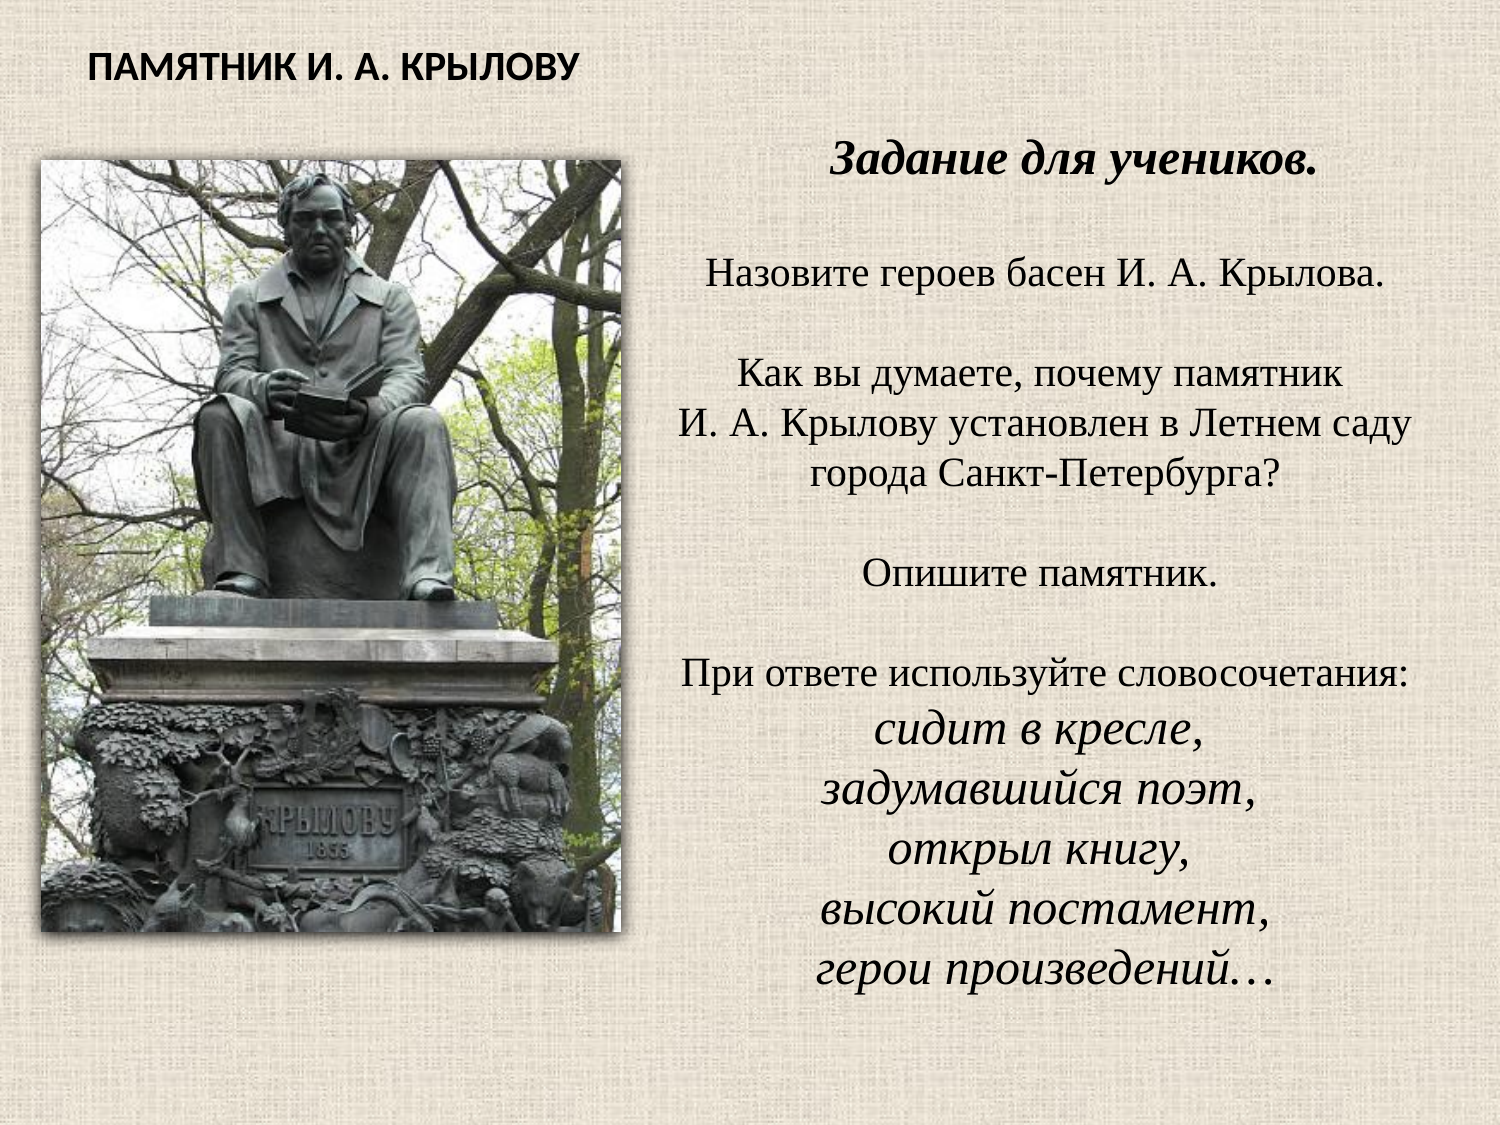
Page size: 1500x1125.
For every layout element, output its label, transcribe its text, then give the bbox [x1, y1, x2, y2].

text_box Задание для учеников. Назовите героев басен И. А. Крылова. Как вы думаете, почему памятник И. А. Крылову установлен в Летнем саду города Санкт-Петербурга? Опишите памятник. При ответе используйте словосочетания: сидит в кресле, задумавшийся поэт, открыл книгу, высокий постамент, герои произведений… [631, 117, 1459, 1125]
text_box ПАМЯТНИК И. А. КРЫЛОВУ [0, 30, 668, 96]
picture [41, 160, 621, 932]
